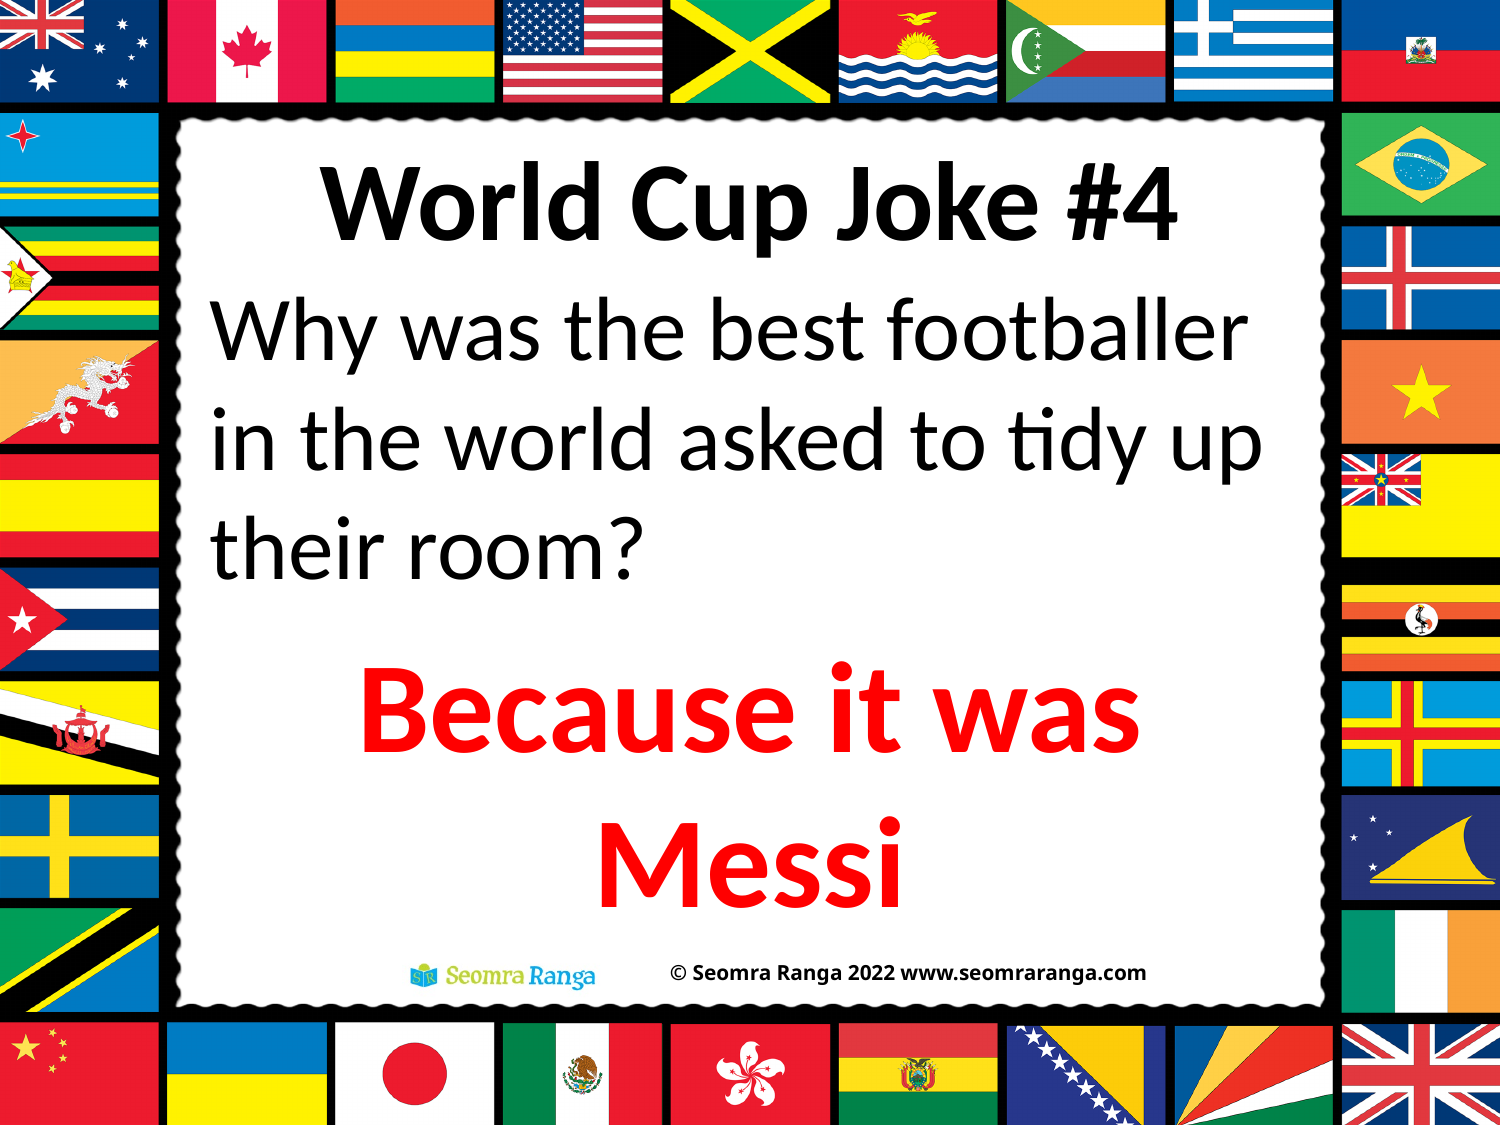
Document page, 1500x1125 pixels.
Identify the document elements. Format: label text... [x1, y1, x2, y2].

picture [0, 0, 1500, 1125]
list Why was the best footballer in the world asked to tidy up their room? Because it was Messi [194, 261, 1306, 953]
text_box © Seomra Ranga 2022 www.seomraranga.com [631, 953, 1187, 993]
title World Cup Joke #4 [183, 101, 1317, 290]
picture [10, 122, 36, 150]
